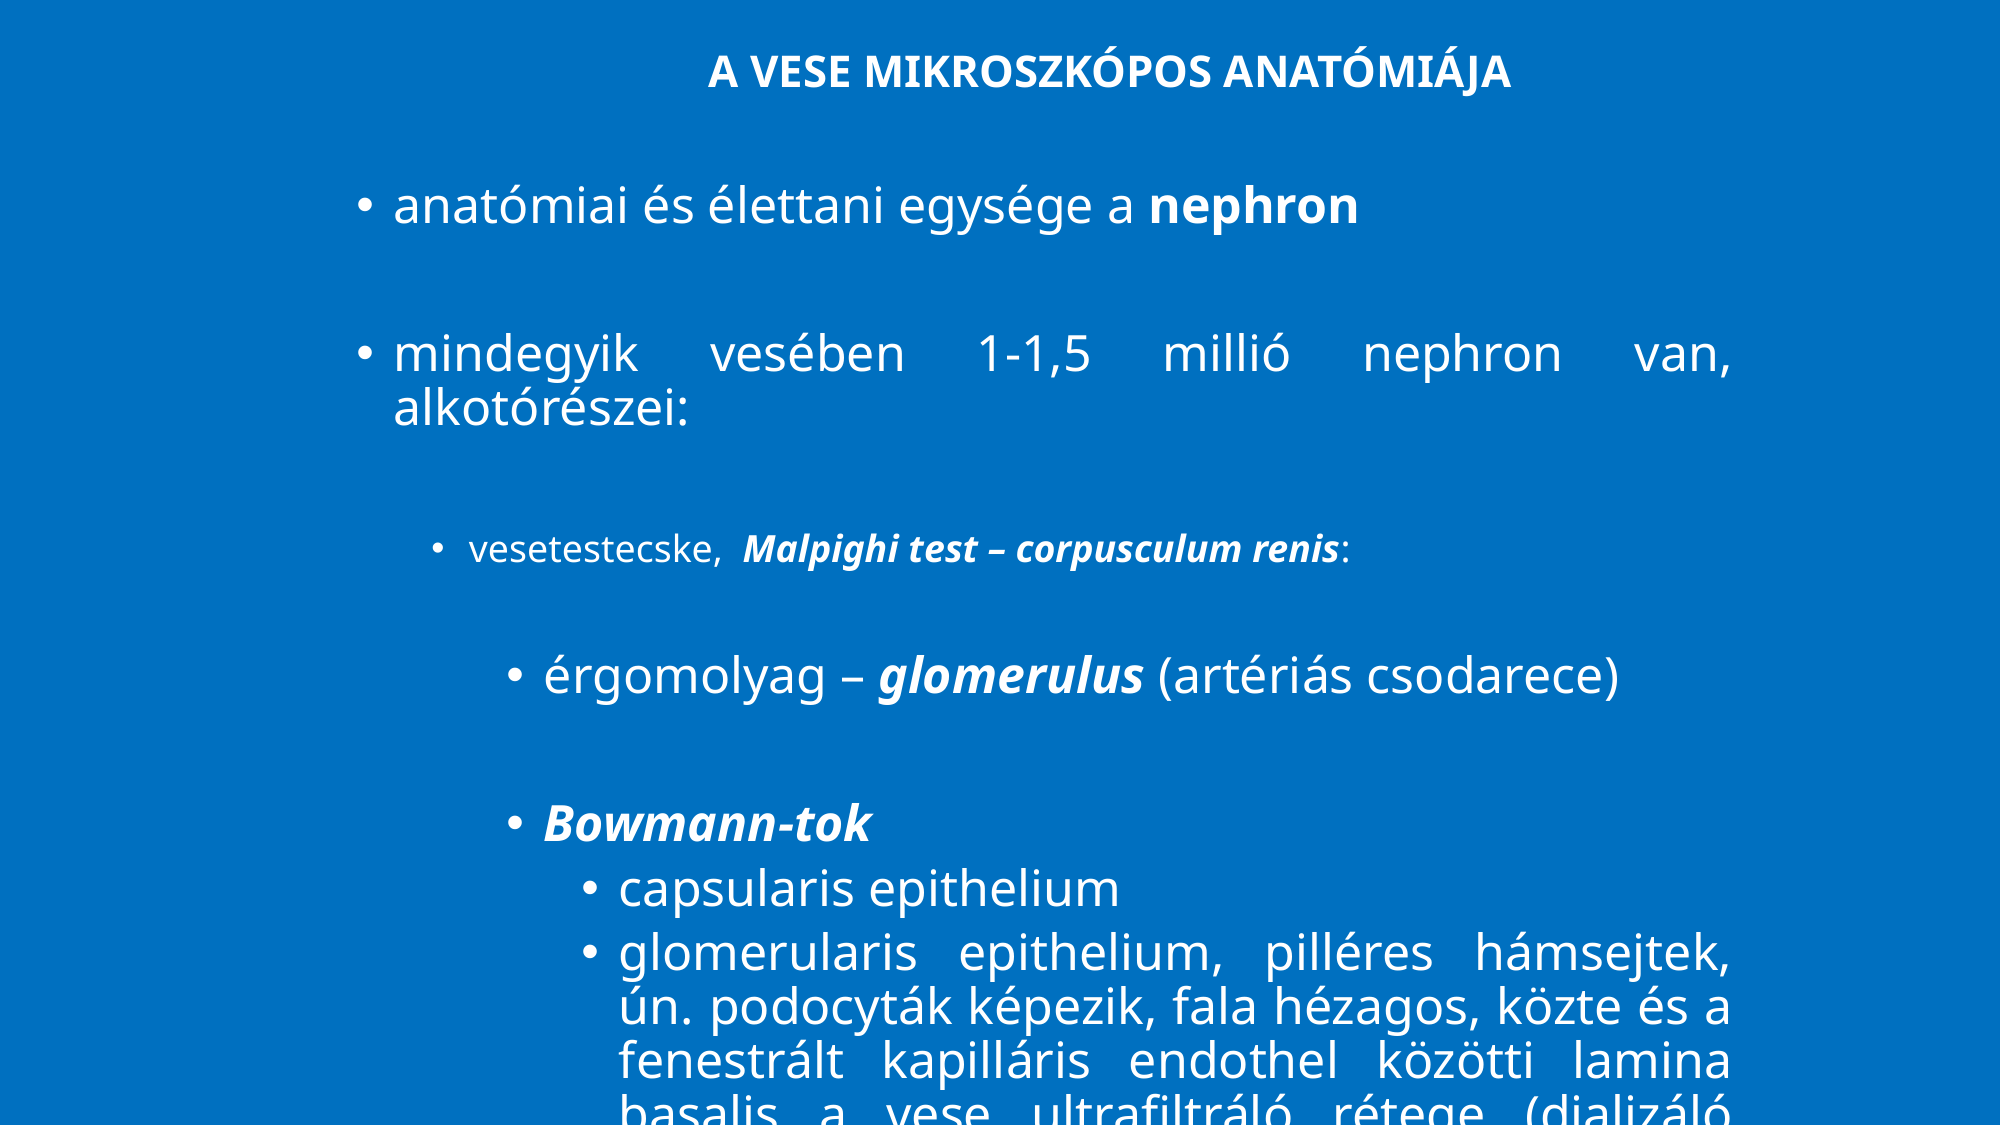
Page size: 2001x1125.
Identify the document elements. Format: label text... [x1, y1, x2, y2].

title A vese mikroszkópos anatómiája [472, 42, 1748, 106]
list anatómiai és élettani egysége a nephron mindegyik vesében 1-1,5 millió nephron van, alkotórészei: vesetestecske, Malpighi test – corpusculum renis: érgomolyag – glomerulus (artériás csodarece) Bowmann-tok capsularis epithelium glomerularis epithelium, pilléres hámsejtek, ún. podocyták képezik, fala hézagos, közte és a fenestrált kapilláris endothel közötti lamina basalis a vese ultrafiltráló rétege (dializáló membrán) [266, 172, 1748, 1083]
